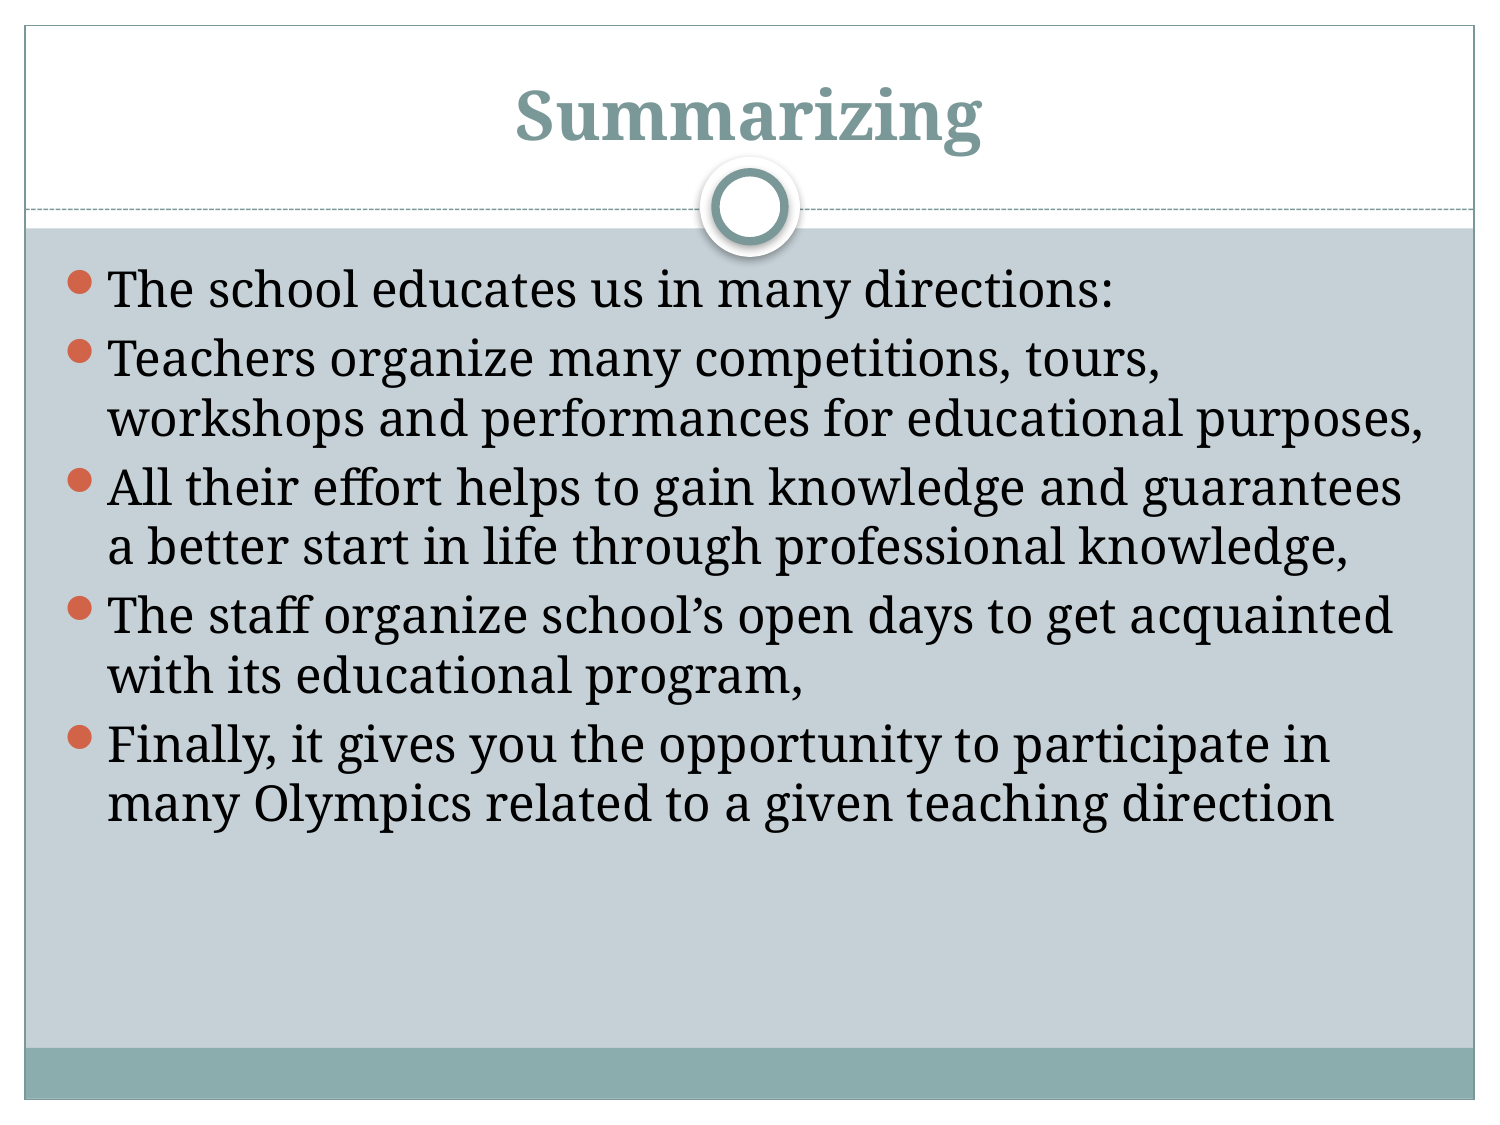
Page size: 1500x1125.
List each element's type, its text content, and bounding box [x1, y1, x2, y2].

list The school educates us in many directions: Teachers organize many competitions, tours, workshops and performances for educational purposes, All their effort helps to gain knowledge and guarantees a better start in life through professional knowledge, The staff organize school’s open days to get acquainted with its educational program, Finally, it gives you the opportunity to participate in many Olympics related to a given teaching direction [49, 250, 1445, 1001]
title Summarizing [49, 37, 1450, 162]
